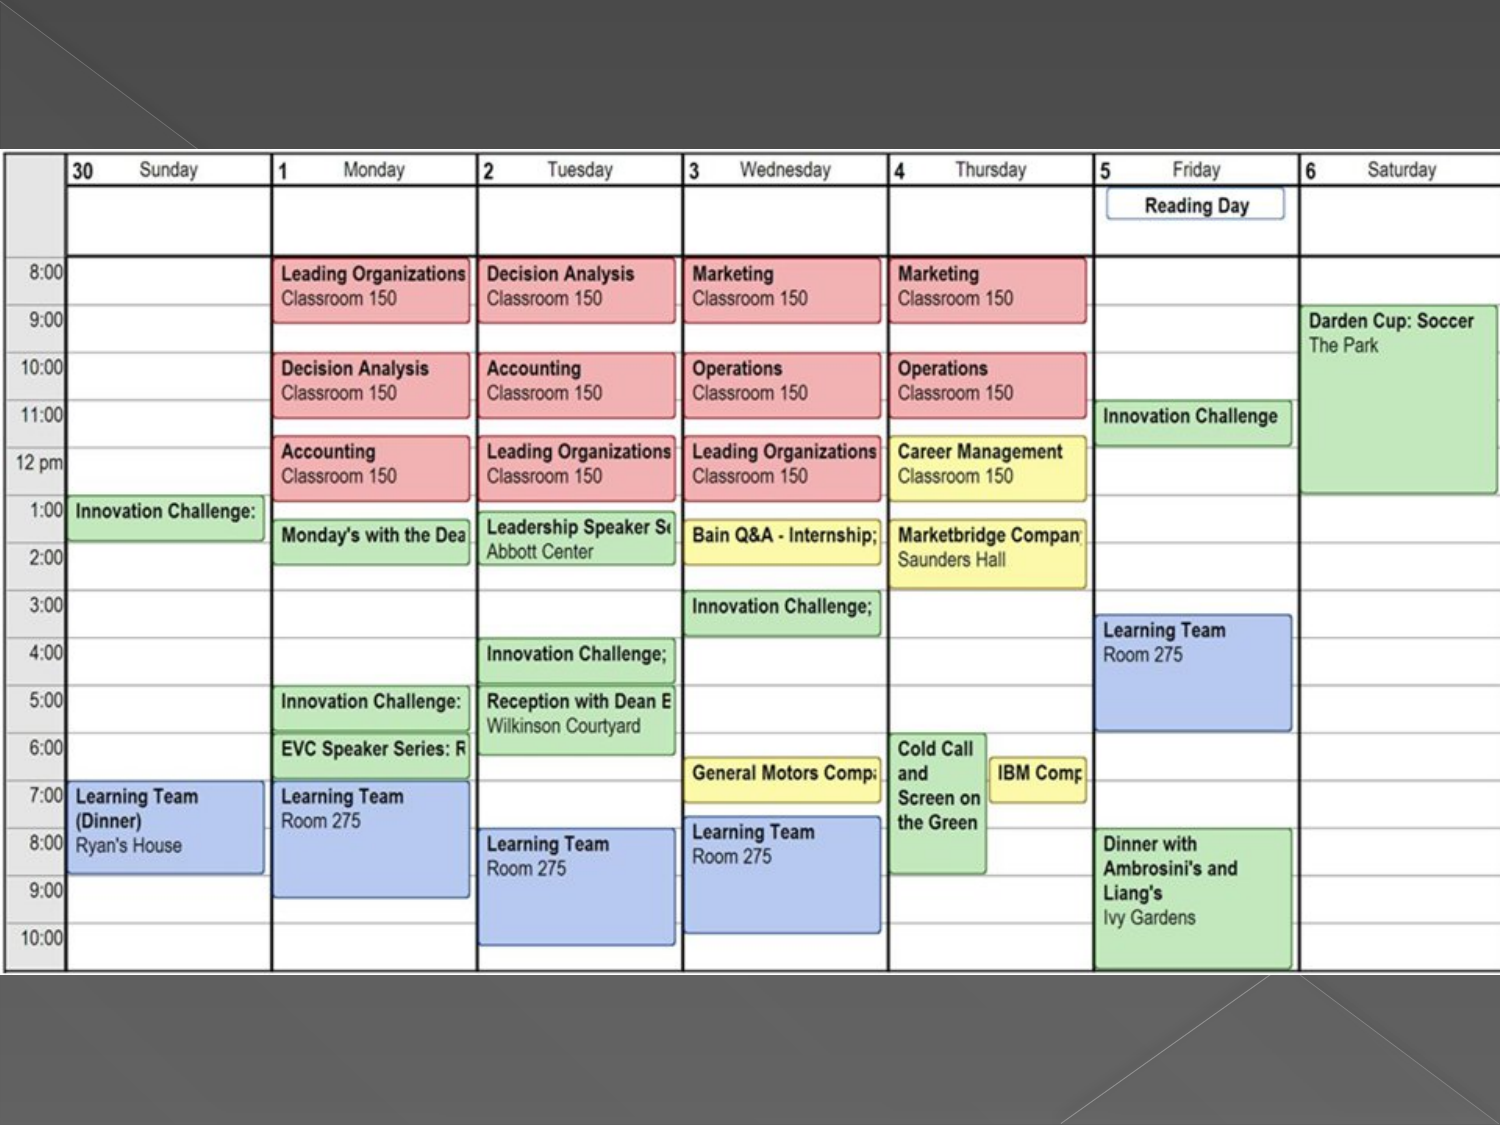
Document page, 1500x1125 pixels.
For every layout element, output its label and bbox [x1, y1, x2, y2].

picture [0, 149, 1500, 976]
